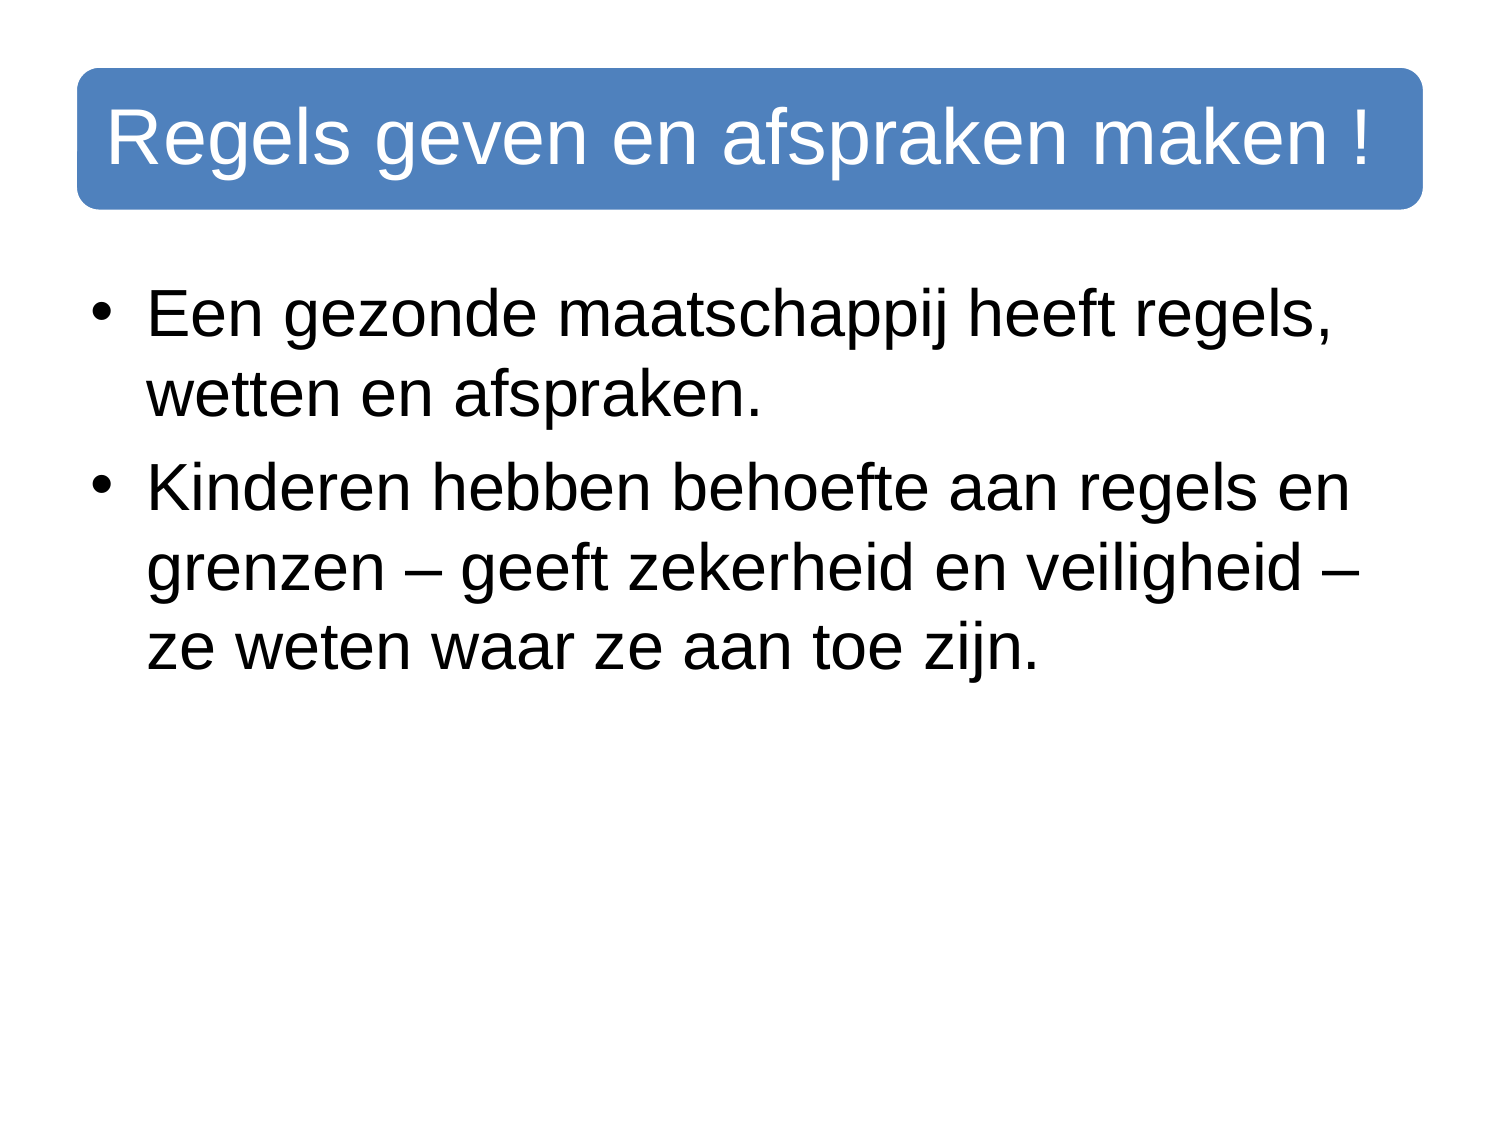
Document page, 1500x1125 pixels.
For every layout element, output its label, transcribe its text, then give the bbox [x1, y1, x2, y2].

list Een gezonde maatschappij heeft regels, wetten en afspraken. Kinderen hebben behoefte aan regels en grenzen – geeft zekerheid en veiligheid – ze weten waar ze aan toe zijn. [75, 262, 1425, 1005]
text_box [74, 44, 1426, 233]
